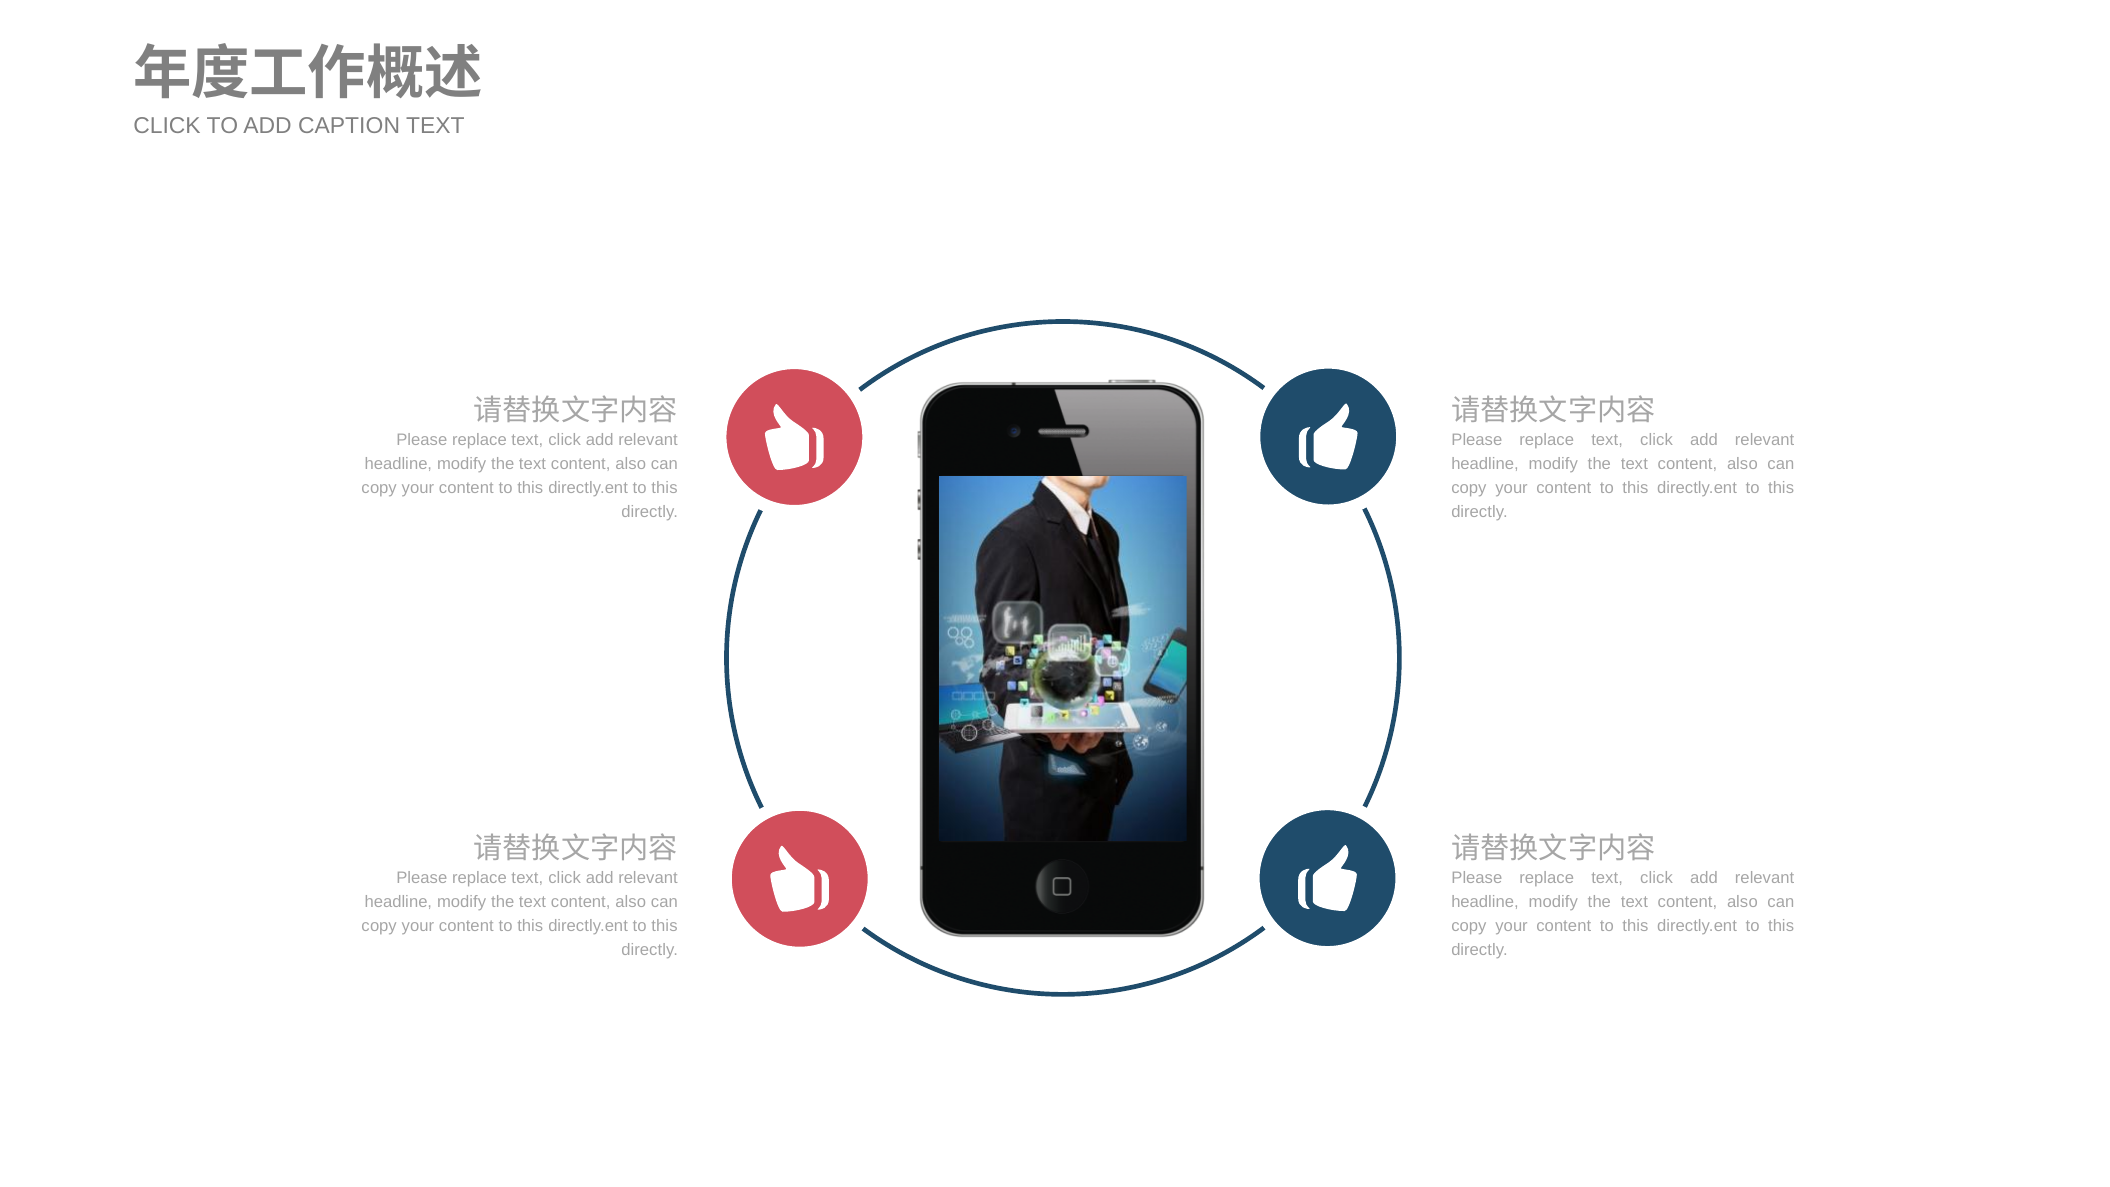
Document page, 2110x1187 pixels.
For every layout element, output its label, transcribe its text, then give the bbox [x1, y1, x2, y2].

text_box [720, 362, 869, 512]
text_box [725, 804, 874, 953]
text_box 请替换文字内容 [1436, 376, 1727, 417]
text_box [1253, 803, 1402, 953]
text_box 请替换文字内容 [402, 376, 693, 417]
text_box Please replace text, click add relevant headline, modify the text content, also can copy your content to this directly.ent to this directly. [319, 856, 693, 973]
text_box 年度工作概述 [133, 35, 513, 106]
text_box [1254, 362, 1403, 511]
text_box CLICK TO ADD CAPTION TEXT [133, 110, 513, 138]
text_box 请替换文字内容 [1436, 814, 1727, 856]
text_box Please replace text, click add relevant headline, modify the text content, also can copy your content to this directly.ent to this directly. [1436, 856, 1810, 973]
text_box Please replace text, click add relevant headline, modify the text content, also can copy your content to this directly.ent to this directly. [1436, 417, 1810, 535]
text_box Please replace text, click add relevant headline, modify the text content, also can copy your content to this directly.ent to this directly. [319, 417, 693, 535]
text_box [725, 320, 1401, 996]
text_box 请替换文字内容 [402, 814, 693, 856]
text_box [908, 377, 1218, 939]
